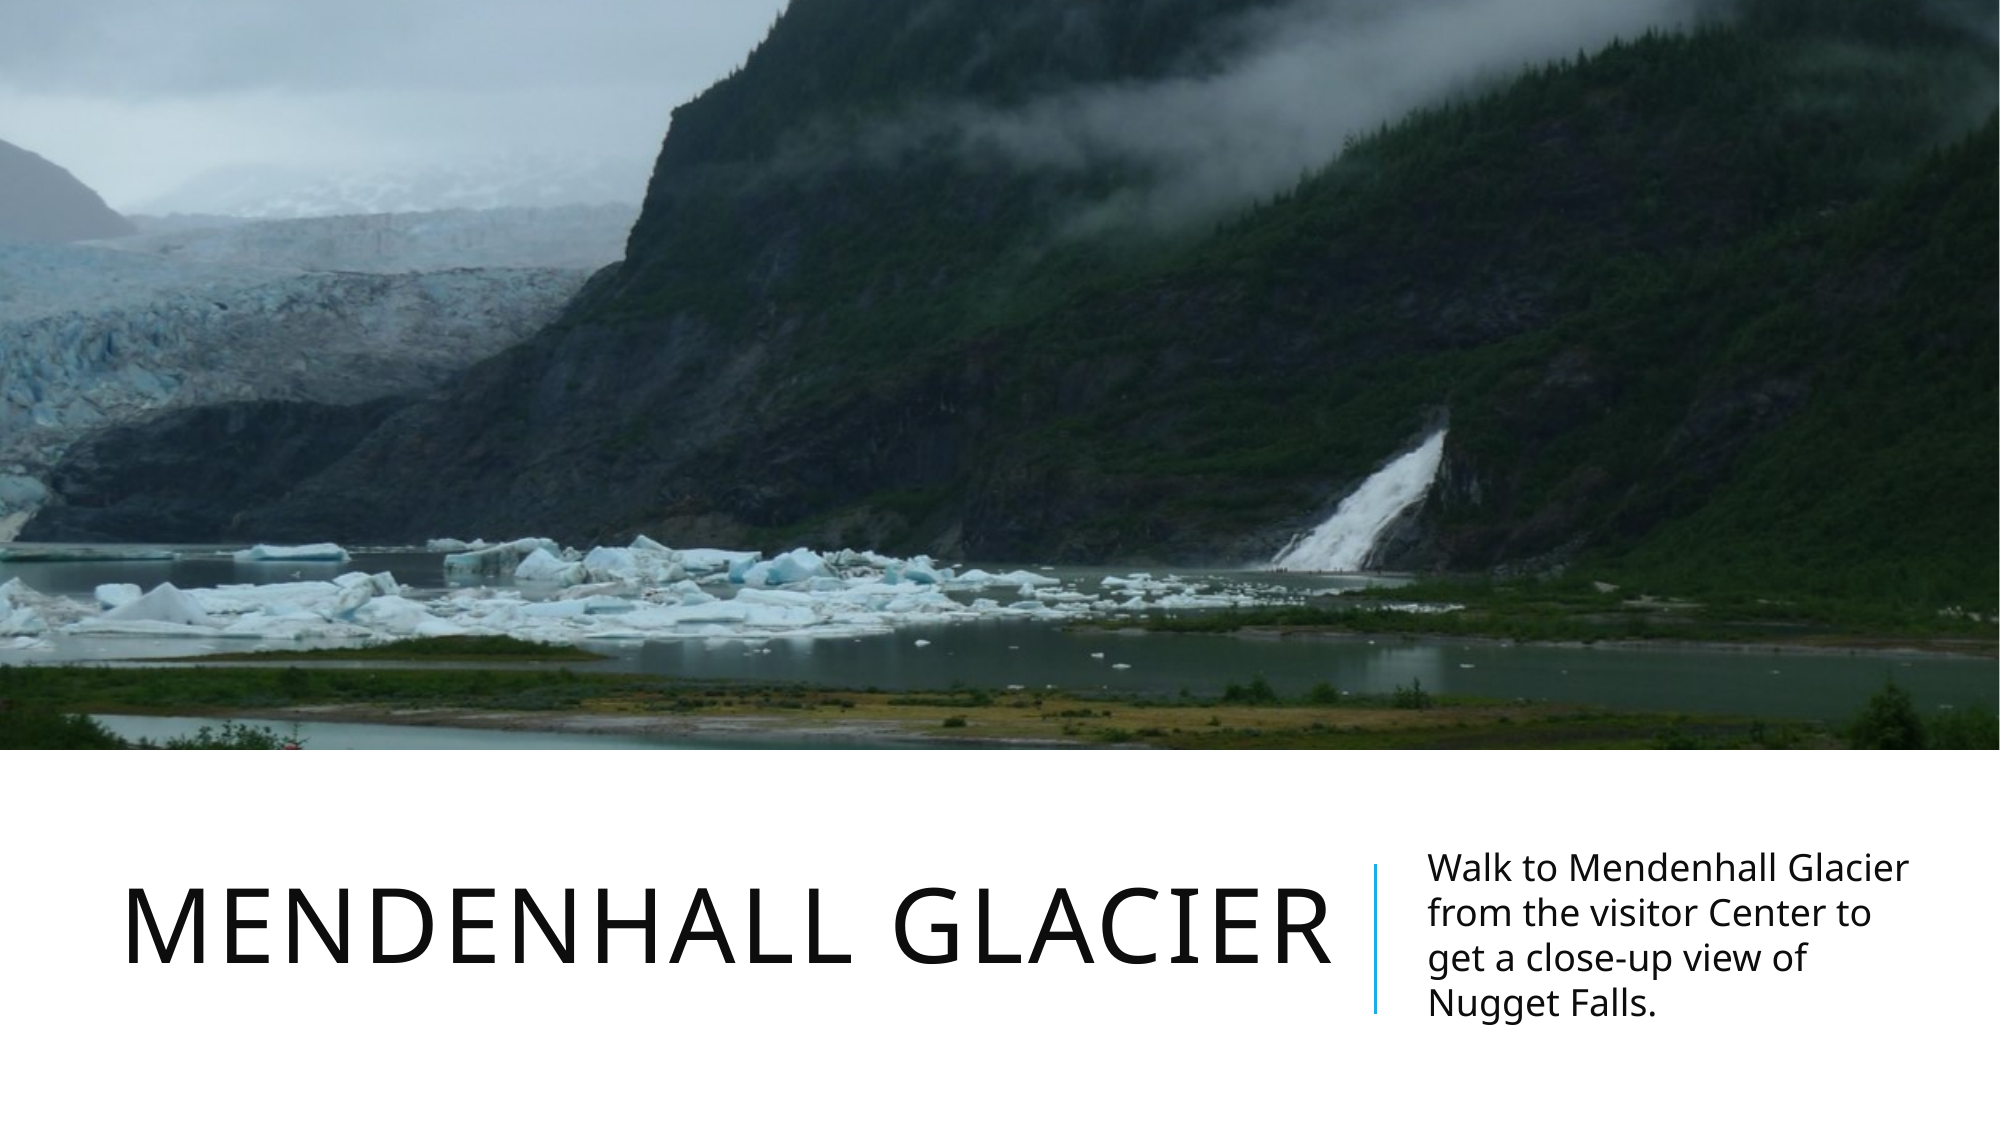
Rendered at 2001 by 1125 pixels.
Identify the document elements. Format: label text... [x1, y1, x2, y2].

title Mendenhall Glacier [75, 813, 1350, 1054]
list Walk to Mendenhall Glacier from the visitor Center to get a close-up view of Nugget Falls. [1412, 813, 1938, 1054]
picture [0, 0, 2000, 751]
